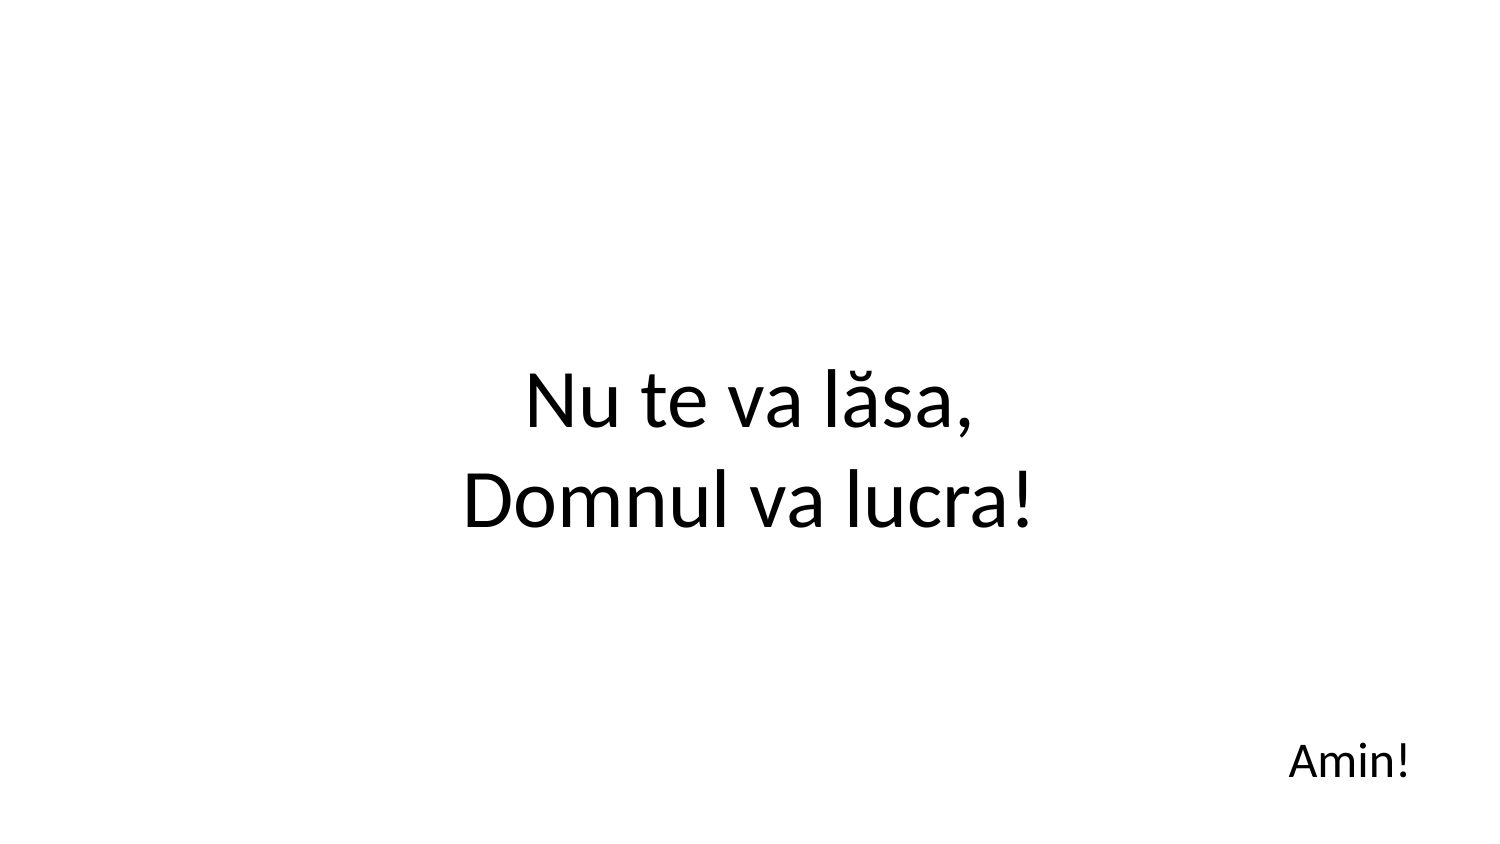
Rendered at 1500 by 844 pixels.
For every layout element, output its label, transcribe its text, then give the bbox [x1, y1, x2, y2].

text_box Nu te va lăsa, Domnul va lucra! [447, 292, 1053, 552]
text_box Amin! [1273, 674, 1427, 795]
